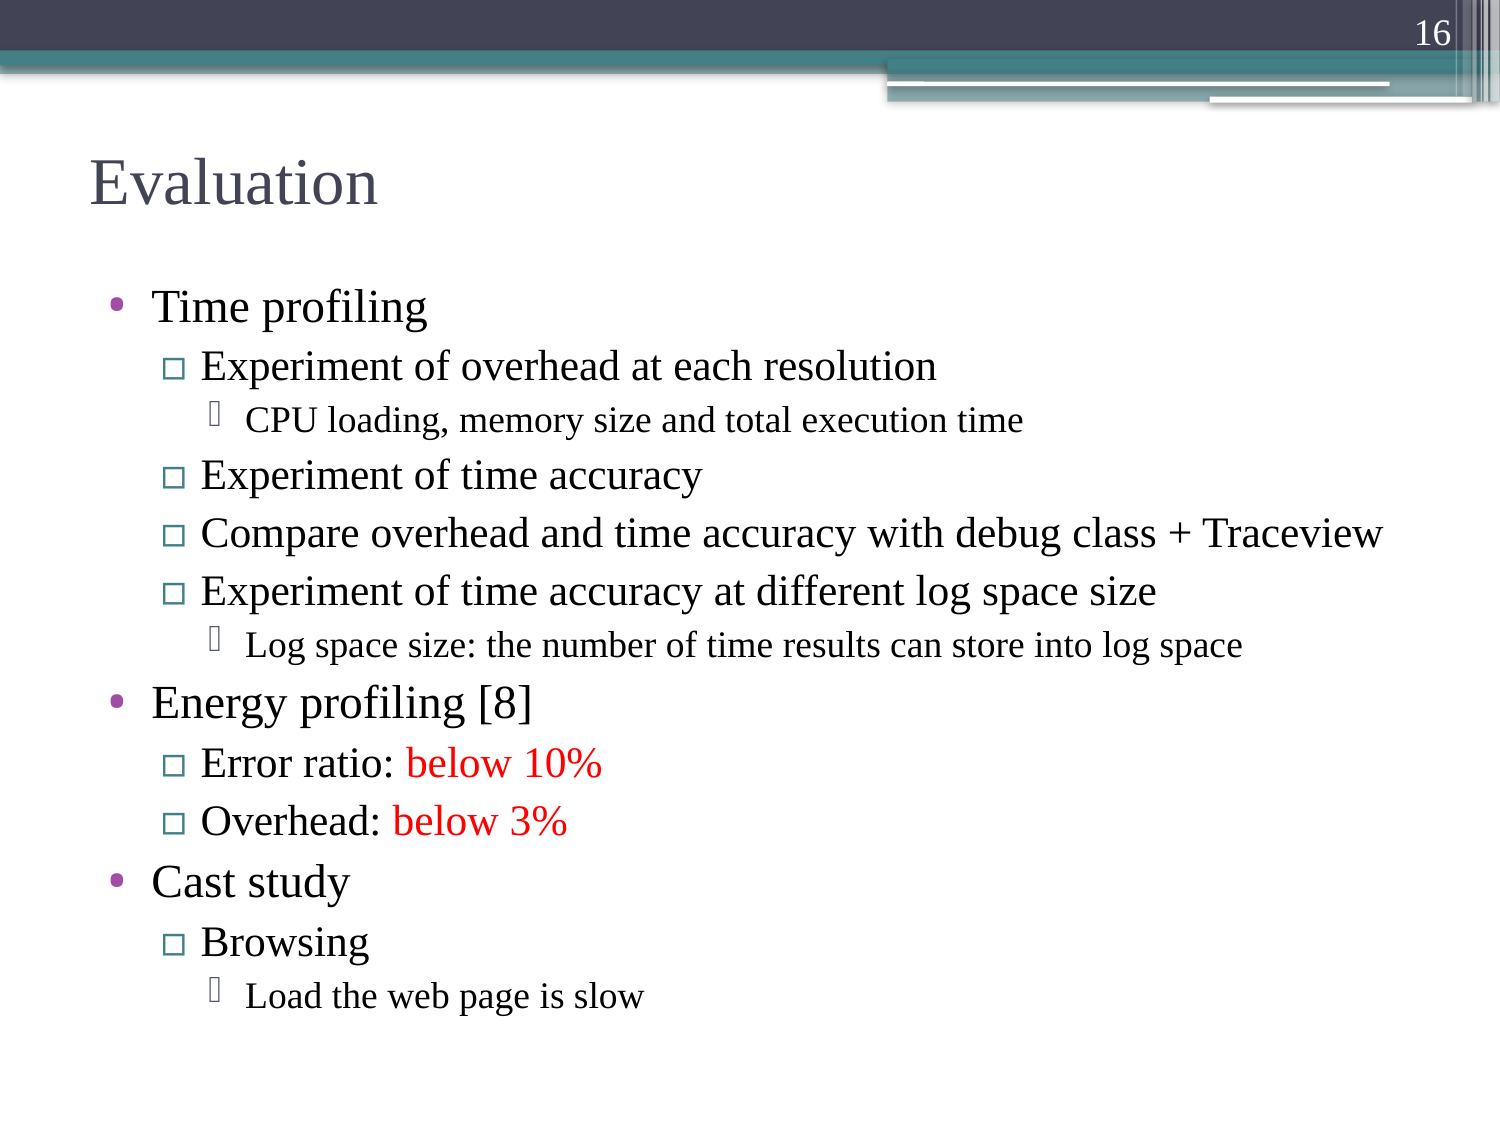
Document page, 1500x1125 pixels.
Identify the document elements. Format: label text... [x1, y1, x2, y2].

slide_number 16 [1341, 0, 1466, 61]
list Time profiling Experiment of overhead at each resolution CPU loading, memory size and total execution time Experiment of time accuracy Compare overhead and time accuracy with debug class + Traceview Experiment of time accuracy at different log space size Log space size: the number of time results can store into log space Energy profiling [8] Error ratio: below 10% Overhead: below 3% Cast study Browsing Load the web page is slow [75, 267, 1425, 1035]
title Evaluation [75, 90, 1425, 265]
